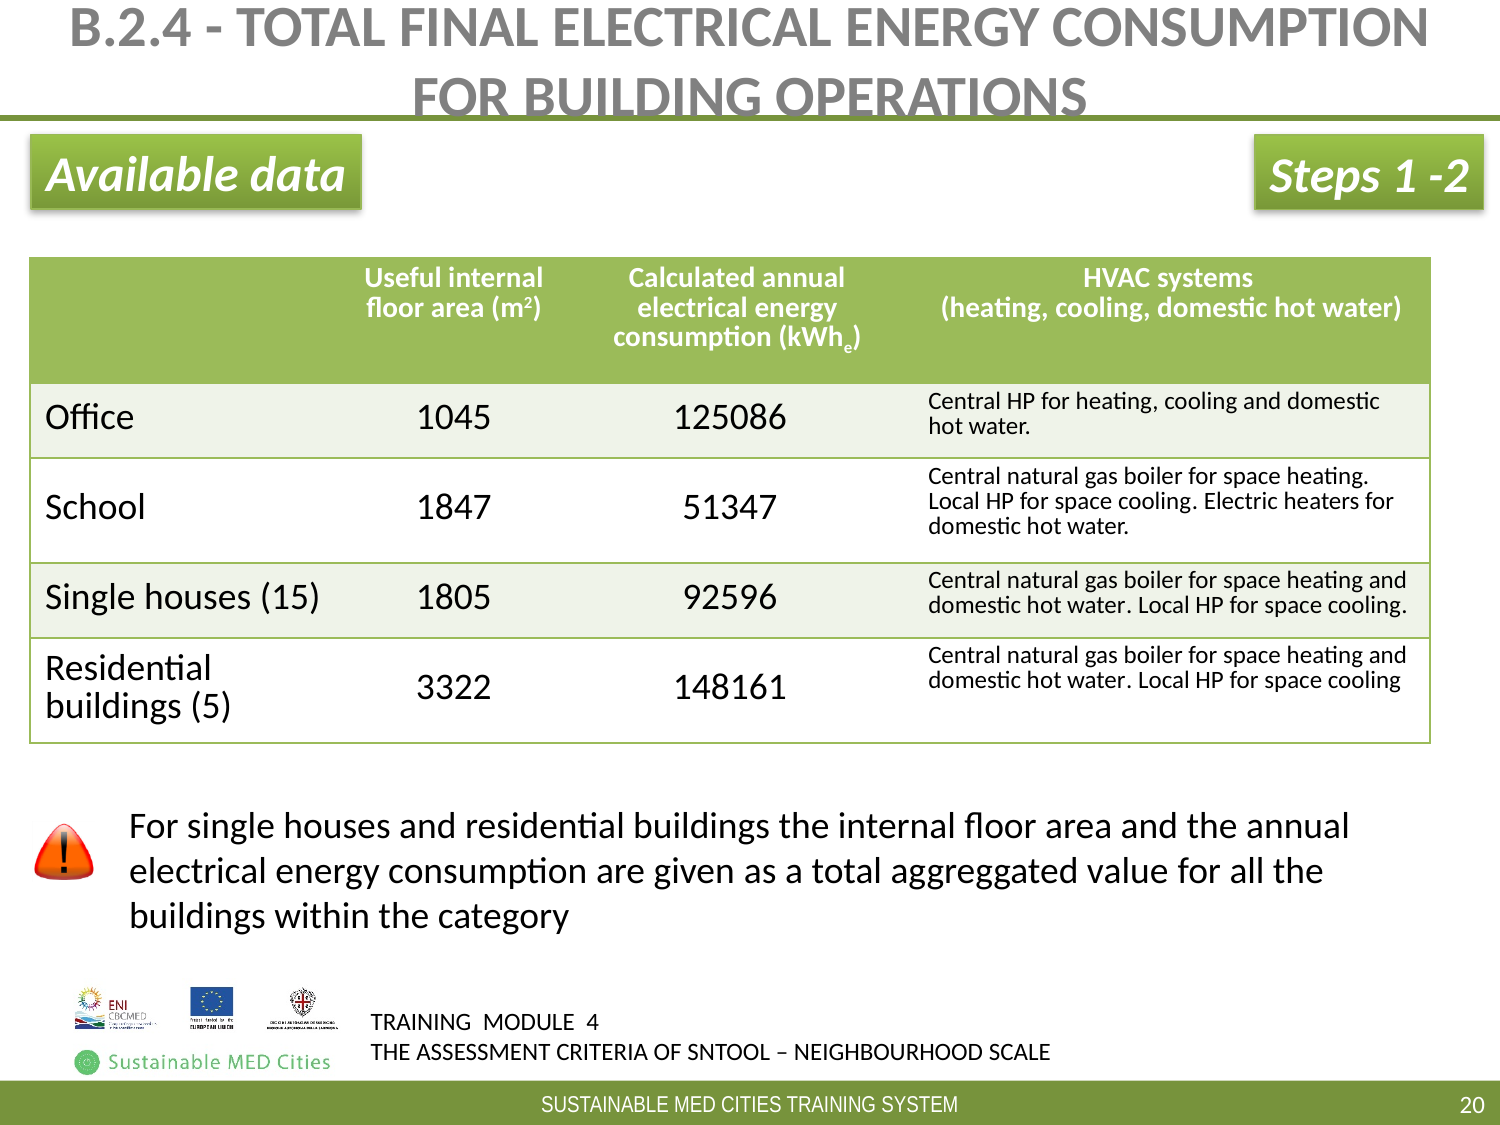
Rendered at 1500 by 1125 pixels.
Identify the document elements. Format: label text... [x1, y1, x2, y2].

table_cell Single houses (15) [31, 564, 347, 637]
text_box Available data [30, 134, 362, 210]
table_cell Central natural gas boiler for space heating. Local HP for space cooling. Electric heaters for domestic hot water. [913, 459, 1429, 562]
table_cell 1847 [347, 459, 561, 562]
table_cell Office [31, 384, 347, 457]
text_box Steps 1 -2 [1254, 134, 1484, 210]
table_cell Central HP for heating, cooling and domestic hot water. [913, 384, 1429, 457]
table_cell Central natural gas boiler for space heating and domestic hot water. Local HP for space cooling [913, 639, 1429, 742]
table_cell School [31, 459, 347, 562]
table_cell Central natural gas boiler for space heating and domestic hot water. Local HP for space cooling. [913, 564, 1429, 637]
table_cell 3322 [347, 639, 561, 742]
table_header [31, 259, 347, 382]
table_header Calculated annual electrical energy consumption (kWhe) [561, 259, 913, 382]
table_cell Residential buildings (5) [31, 639, 347, 742]
picture [62, 978, 356, 1080]
table_cell 1805 [347, 564, 561, 637]
table_header Useful internal floor area (m2) [347, 259, 561, 382]
title B.2.4 - TOTAL FINAL ELECTRICAL ENERGY CONSUMPTION FOR BUILDING OPERATIONS [0, 0, 1500, 117]
text_box For single houses and residential buildings the internal floor area and the annual electrical energy consumption are given as a total aggreggated value for all the buildings within the category [114, 793, 1430, 944]
table_cell 1045 [347, 384, 561, 457]
picture [31, 821, 95, 883]
table_cell 51347 [561, 459, 913, 562]
slide_number 20 [1149, 1081, 1500, 1125]
table_cell 148161 [561, 639, 913, 742]
table_cell 125086 [561, 384, 913, 457]
table_header HVAC systems (heating, cooling, domestic hot water) [913, 259, 1429, 382]
table_cell 92596 [561, 564, 913, 637]
